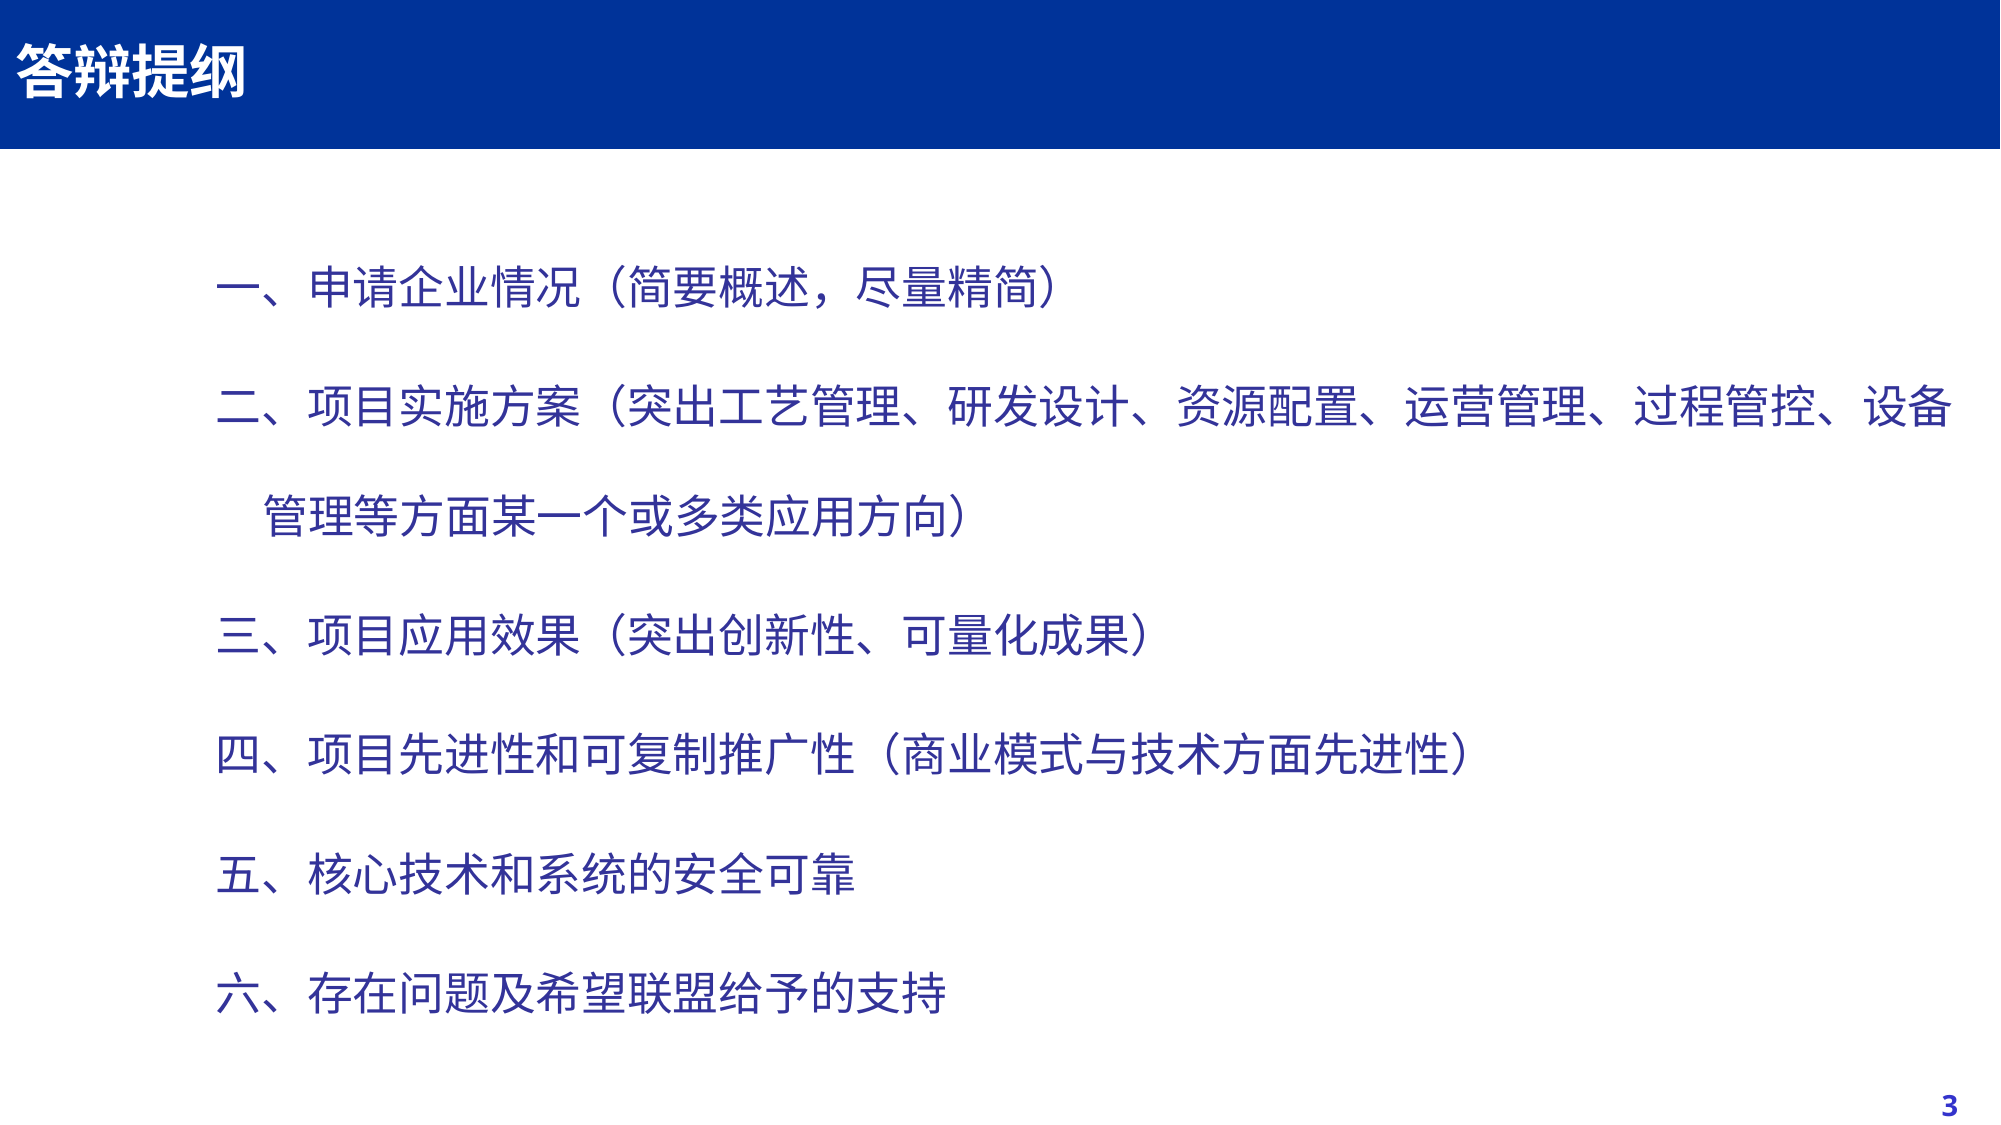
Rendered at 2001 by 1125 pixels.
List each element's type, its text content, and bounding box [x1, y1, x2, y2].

text_box 一、申请企业情况（简要概述，尽量精简） 二、项目实施方案（突出工艺管理、研发设计、资源配置、运营管理、过程管控、设备管理等方面某一个或多类应用方向） 三、项目应用效果（突出创新性、可量化成果） 四、项目先进性和可复制推广性（商业模式与技术方面先进性） 五、核心技术和系统的安全可靠 六、存在问题及希望联盟给予的支持 [125, 196, 1972, 1027]
title 答辩提纲 [0, 0, 2000, 145]
